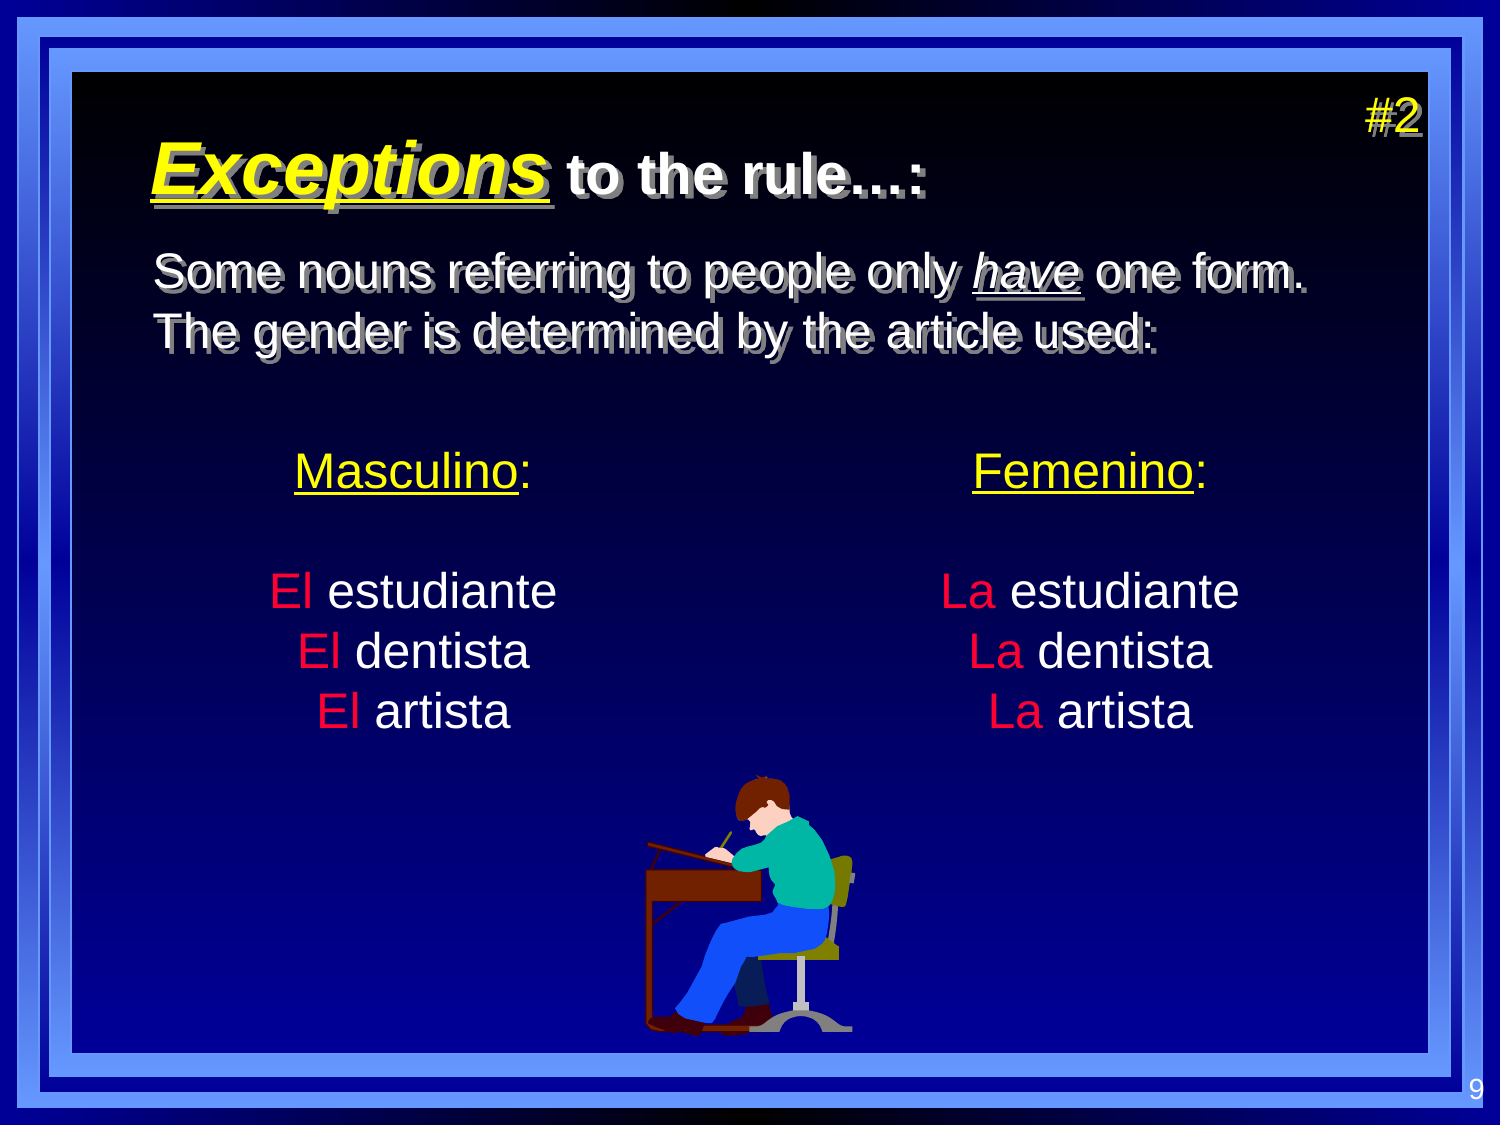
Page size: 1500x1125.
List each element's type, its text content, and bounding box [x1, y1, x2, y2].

text_box Exceptions to the rule…: [135, 93, 941, 217]
picture [643, 774, 857, 1037]
text_box Some nouns referring to people only have one form. The gender is determined by the article used: [137, 231, 1350, 367]
text_box Masculino: El estudiante El dentista El artista [254, 431, 573, 747]
text_box Femenino: La estudiante La dentista La artista [925, 430, 1256, 746]
text_box #2 [1350, 74, 1436, 150]
slide_number 9 [1187, 1049, 1500, 1125]
